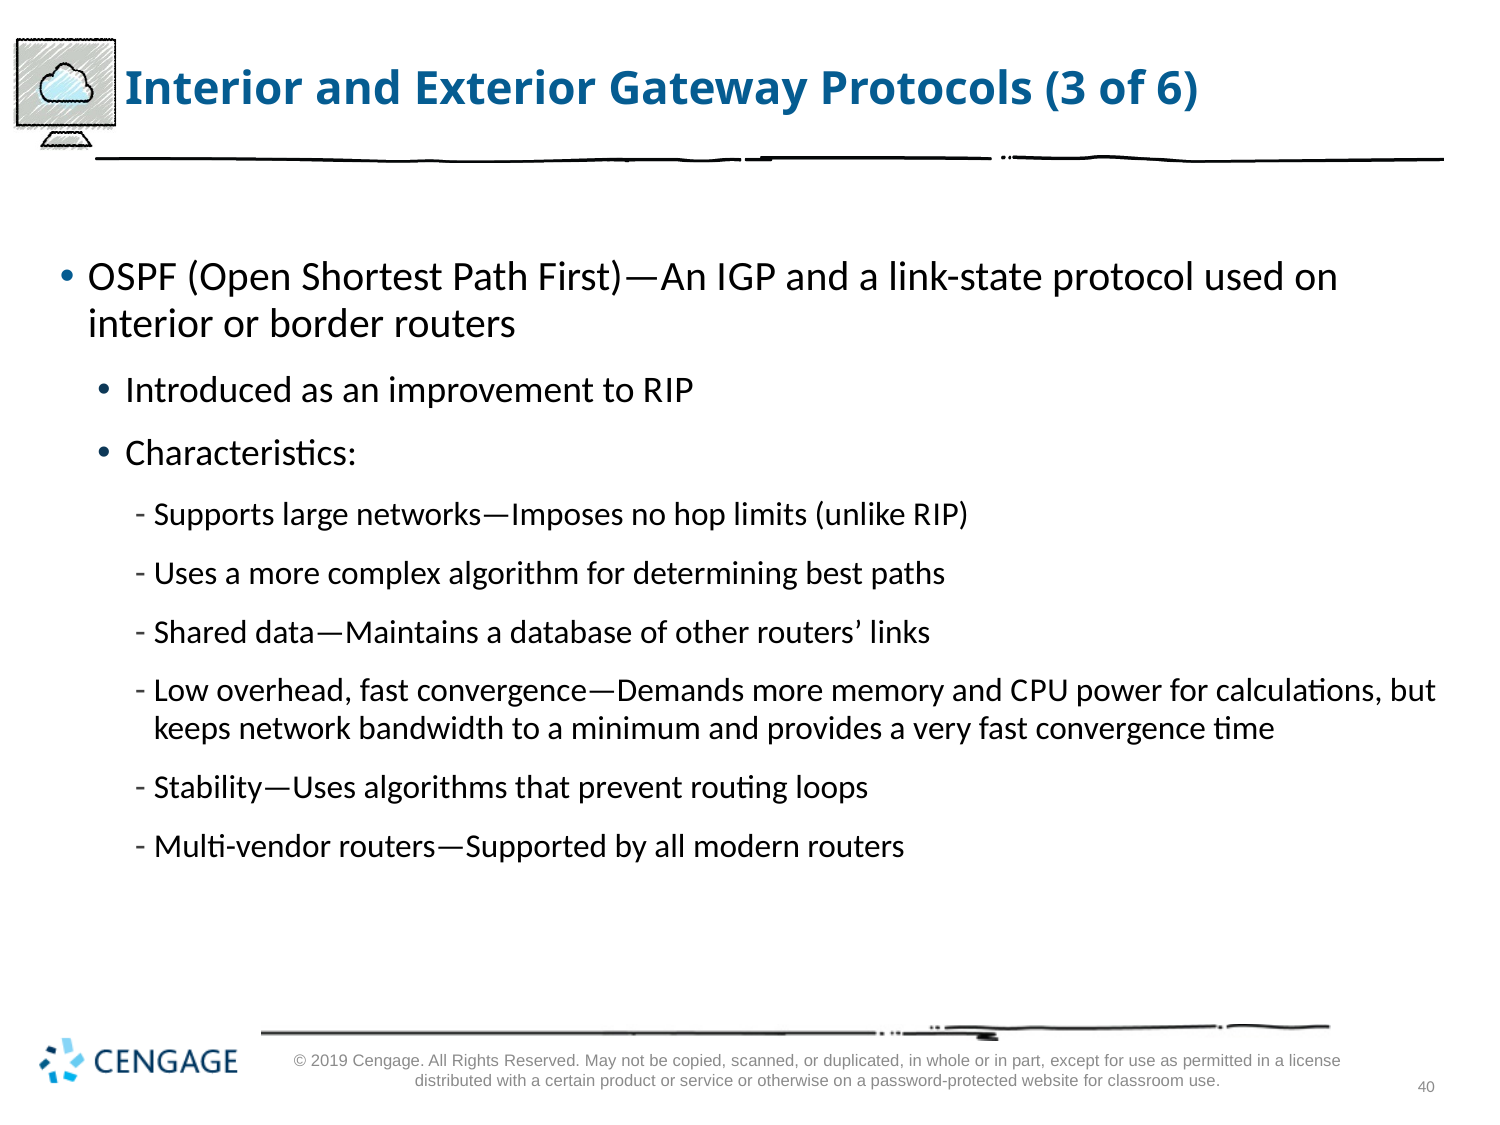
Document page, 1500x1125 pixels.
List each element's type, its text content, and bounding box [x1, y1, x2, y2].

picture [13, 36, 117, 151]
footer © 2019 Cengage. All Rights Reserved. May not be copied, scanned, or duplicated, in whole or in part, except for use as permitted in a license distributed with a certain product or service or otherwise on a password-protected website for classroom use. [262, 1050, 1375, 1091]
list O S P F (Open Shortest Path First)—An I G P and a link-state protocol used on interior or border routers Introduced as an improvement to R I P Characteristics: Supports large networks—Imposes no hop limits (unlike R I P) Uses a more complex algorithm for determining best paths Shared data—Maintains a database of other routers’ links Low overhead, fast convergence—Demands more memory and C P U power for calculations, but keeps network bandwidth to a minimum and provides a very fast convergence time Stability—Uses algorithms that prevent routing loops Multi-vendor routers—Supported by all modern routers [59, 252, 1441, 872]
picture [95, 155, 1444, 163]
picture [19, 1024, 250, 1096]
picture [261, 1024, 1331, 1041]
title Interior and Exterior Gateway Protocols (3 of 6) [125, 66, 1442, 116]
